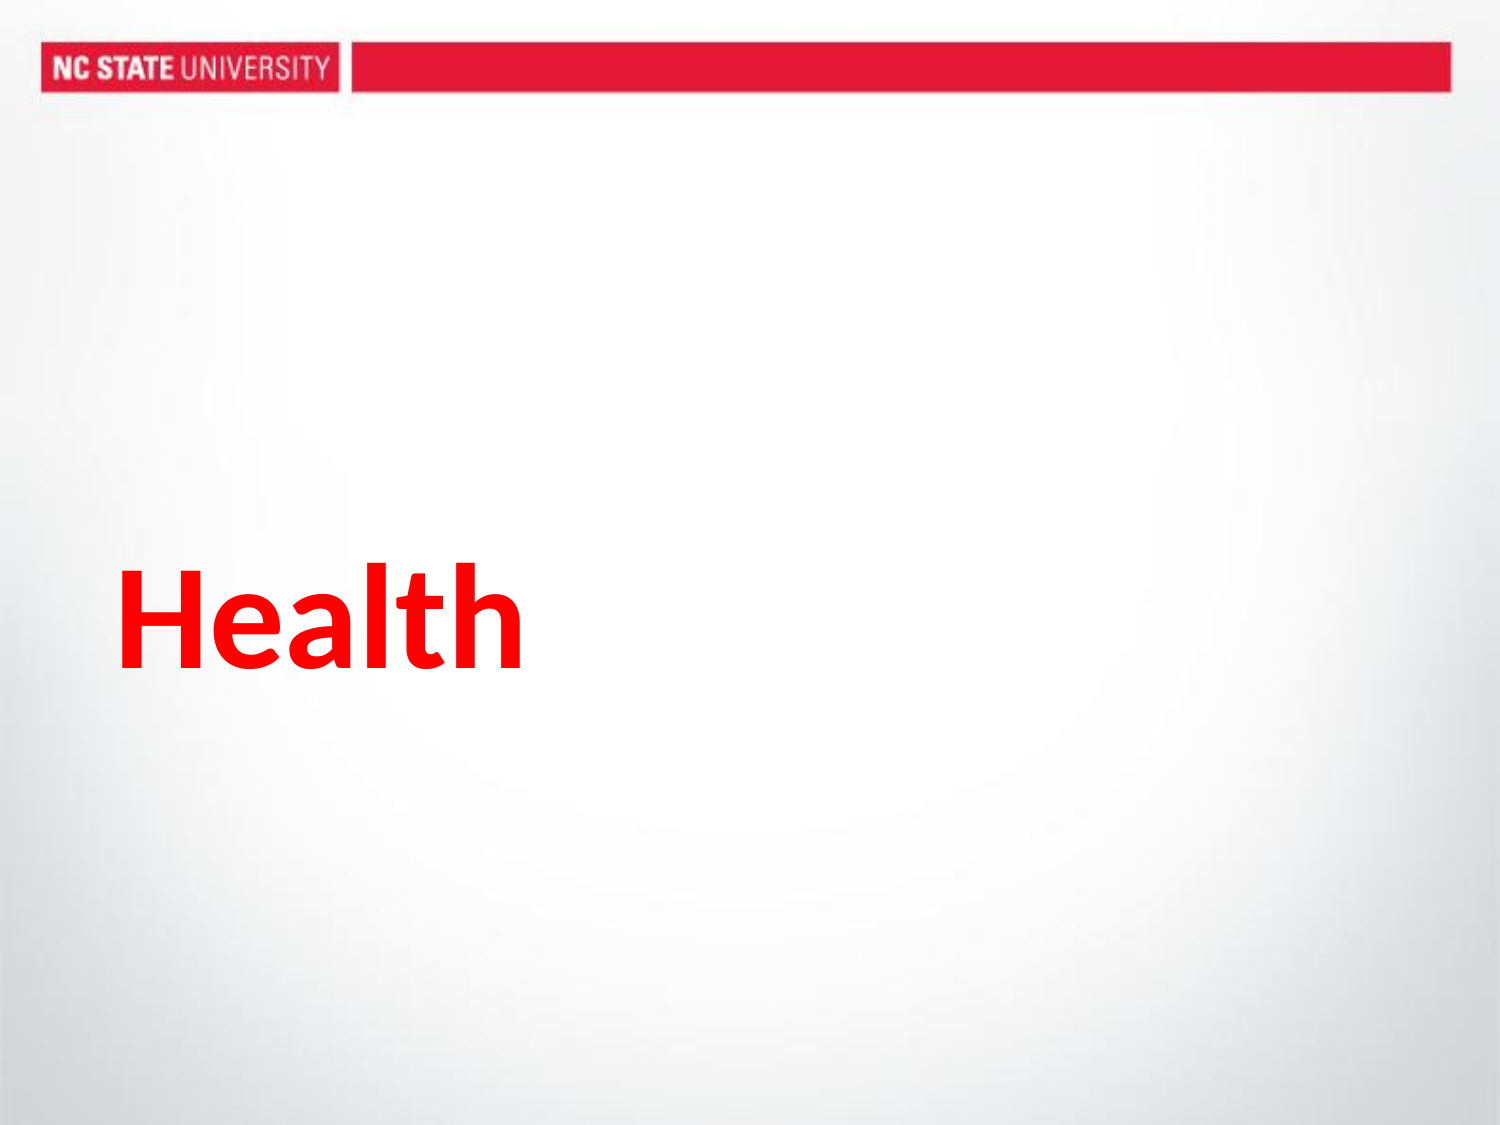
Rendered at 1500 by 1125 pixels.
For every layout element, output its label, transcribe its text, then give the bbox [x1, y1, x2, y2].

title Health [99, 487, 1375, 729]
picture [0, 0, 1500, 1125]
